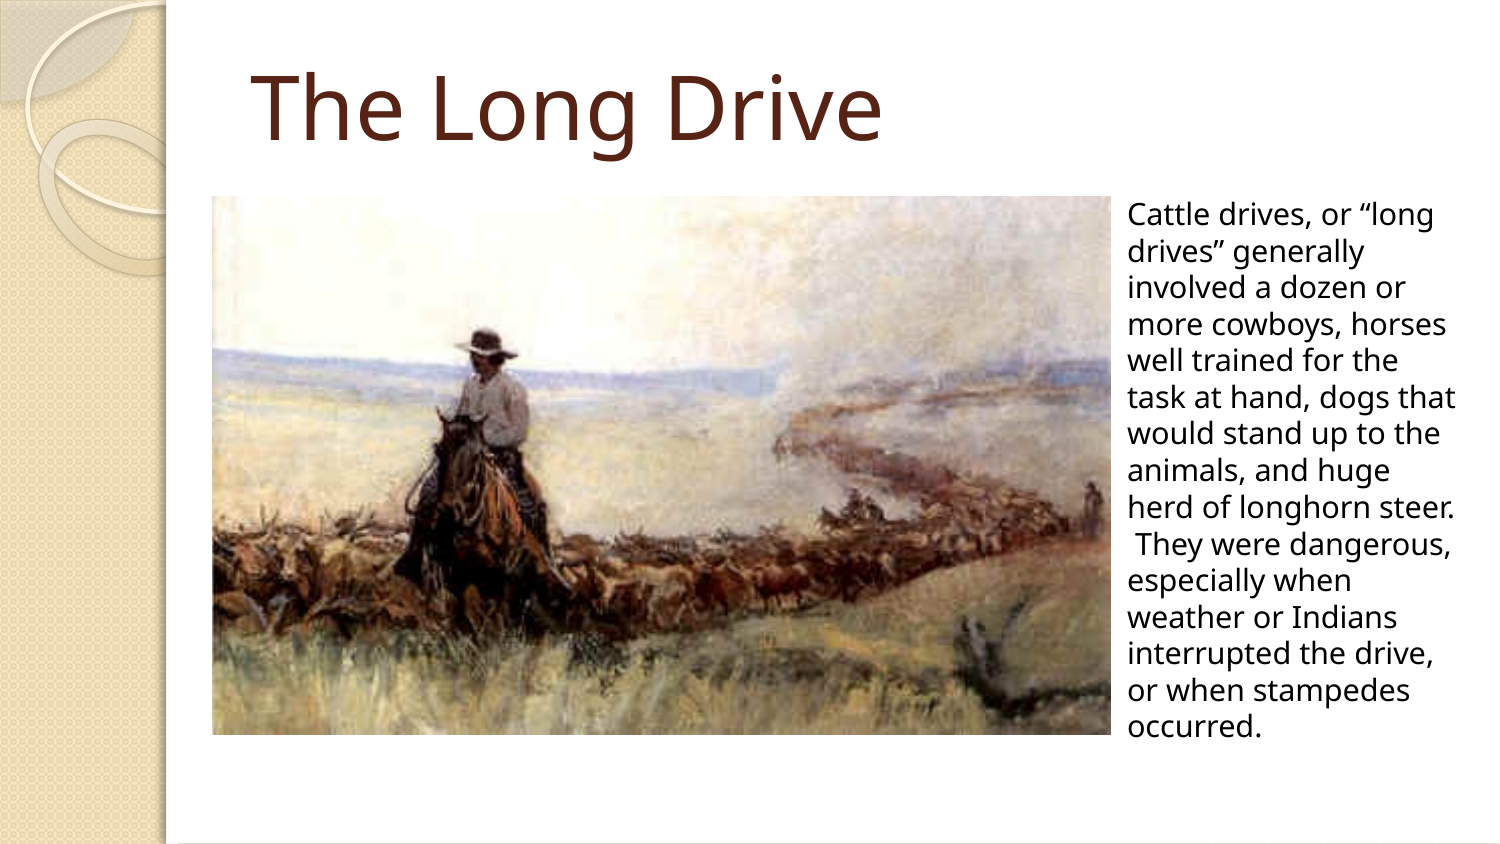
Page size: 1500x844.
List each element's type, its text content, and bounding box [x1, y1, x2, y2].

list Cattle drives, or “long drives” generally involved a dozen or more cowboys, horses well trained for the task at hand, dogs that would stand up to the animals, and huge herd of longhorn steer. They were dangerous, especially when weather or Indians interrupted the drive, or when stampedes occurred. [1100, 187, 1475, 762]
title The Long Drive [235, 33, 1466, 175]
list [212, 196, 1111, 735]
